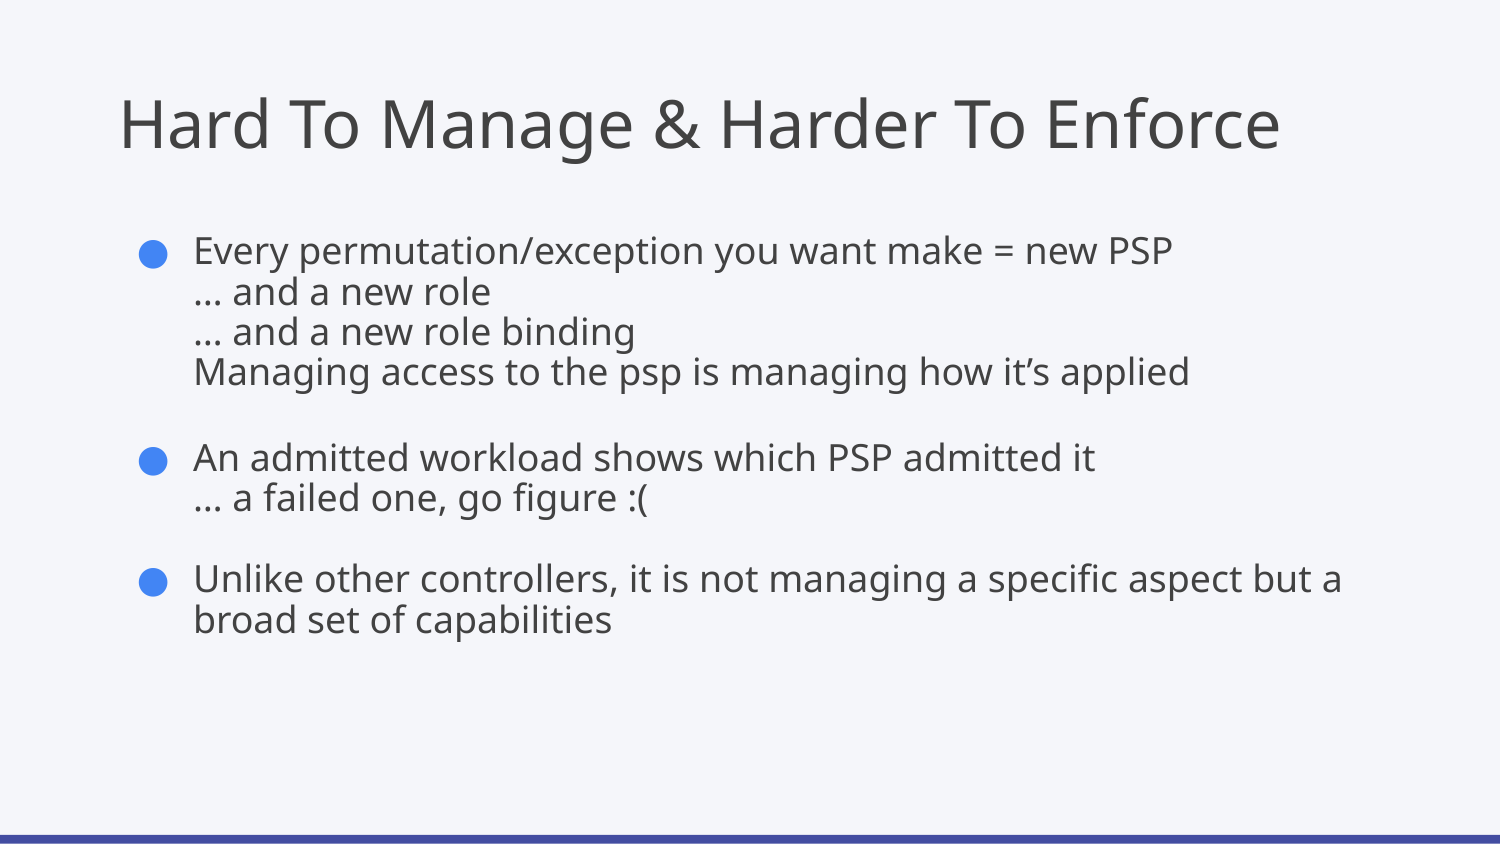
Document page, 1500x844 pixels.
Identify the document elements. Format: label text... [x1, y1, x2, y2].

list Every permutation/exception you want make = new PSP … and a new role … and a new role binding Managing access to the psp is managing how it’s applied An admitted workload shows which PSP admitted it … a failed one, go figure :( Unlike other controllers, it is not managing a specific aspect but a broad set of capabilities [103, 224, 1397, 760]
title Hard To Manage & Harder To Enforce [103, 44, 1397, 208]
